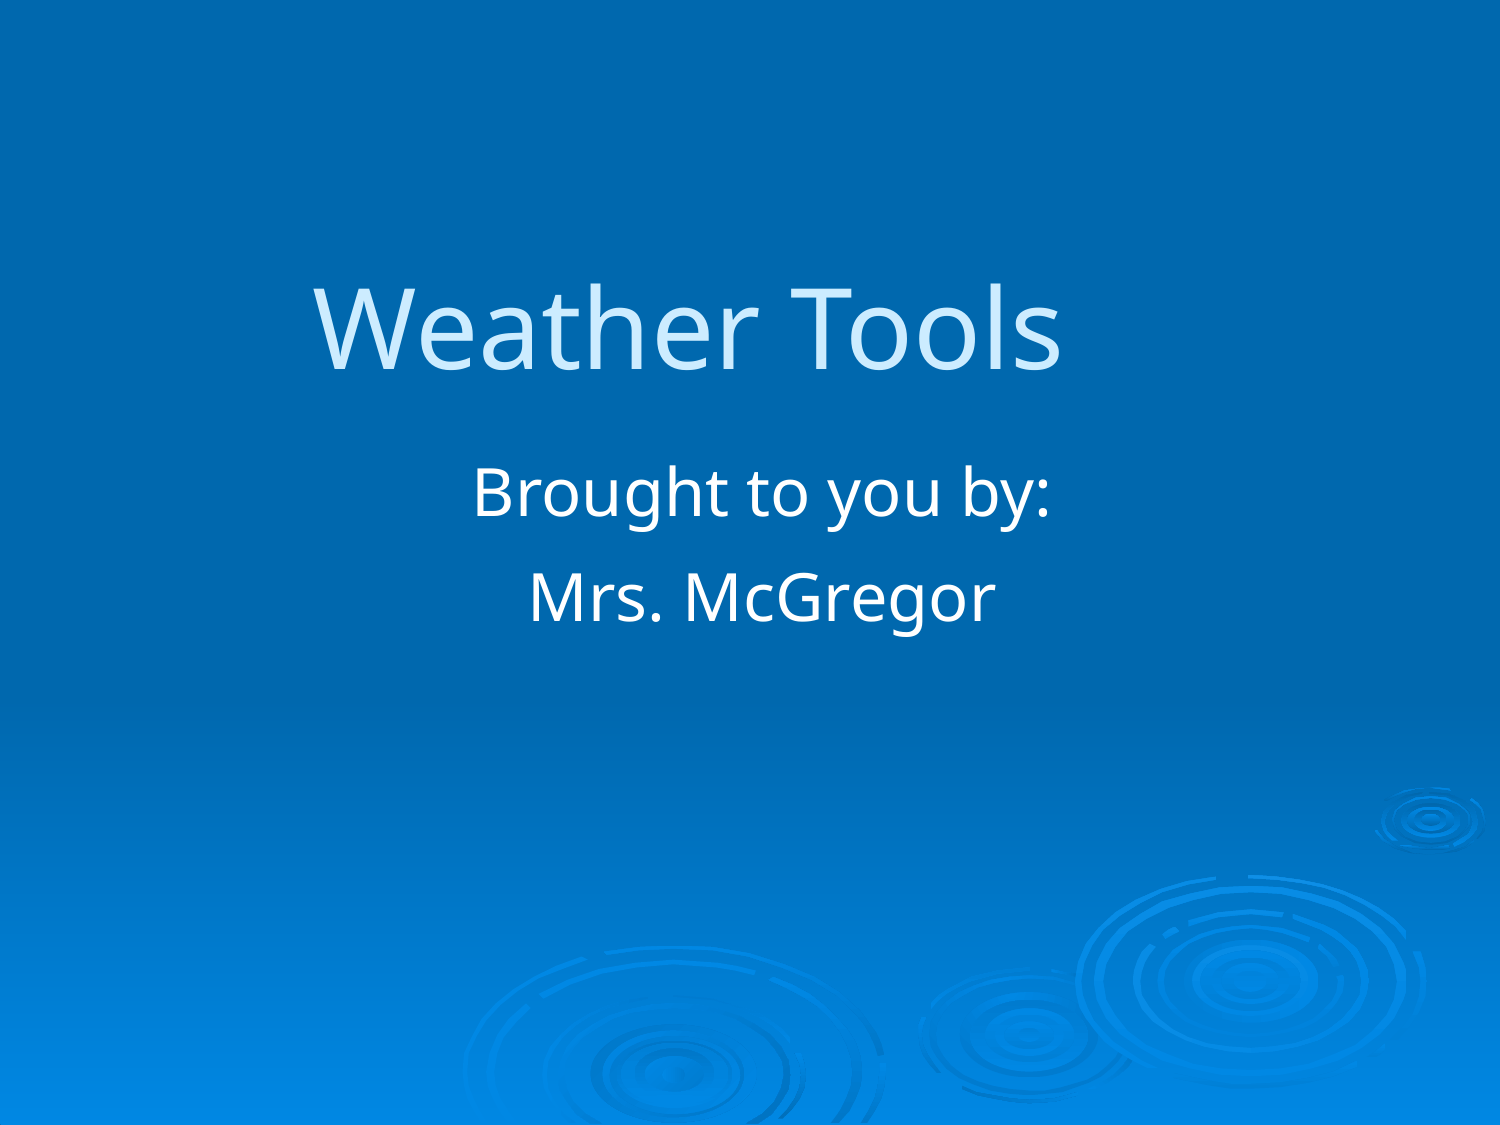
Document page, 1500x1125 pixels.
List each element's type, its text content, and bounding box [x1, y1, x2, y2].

subtitle Brought to you by: Mrs. McGregor [236, 436, 1288, 726]
title Weather Tools [124, 124, 1401, 411]
